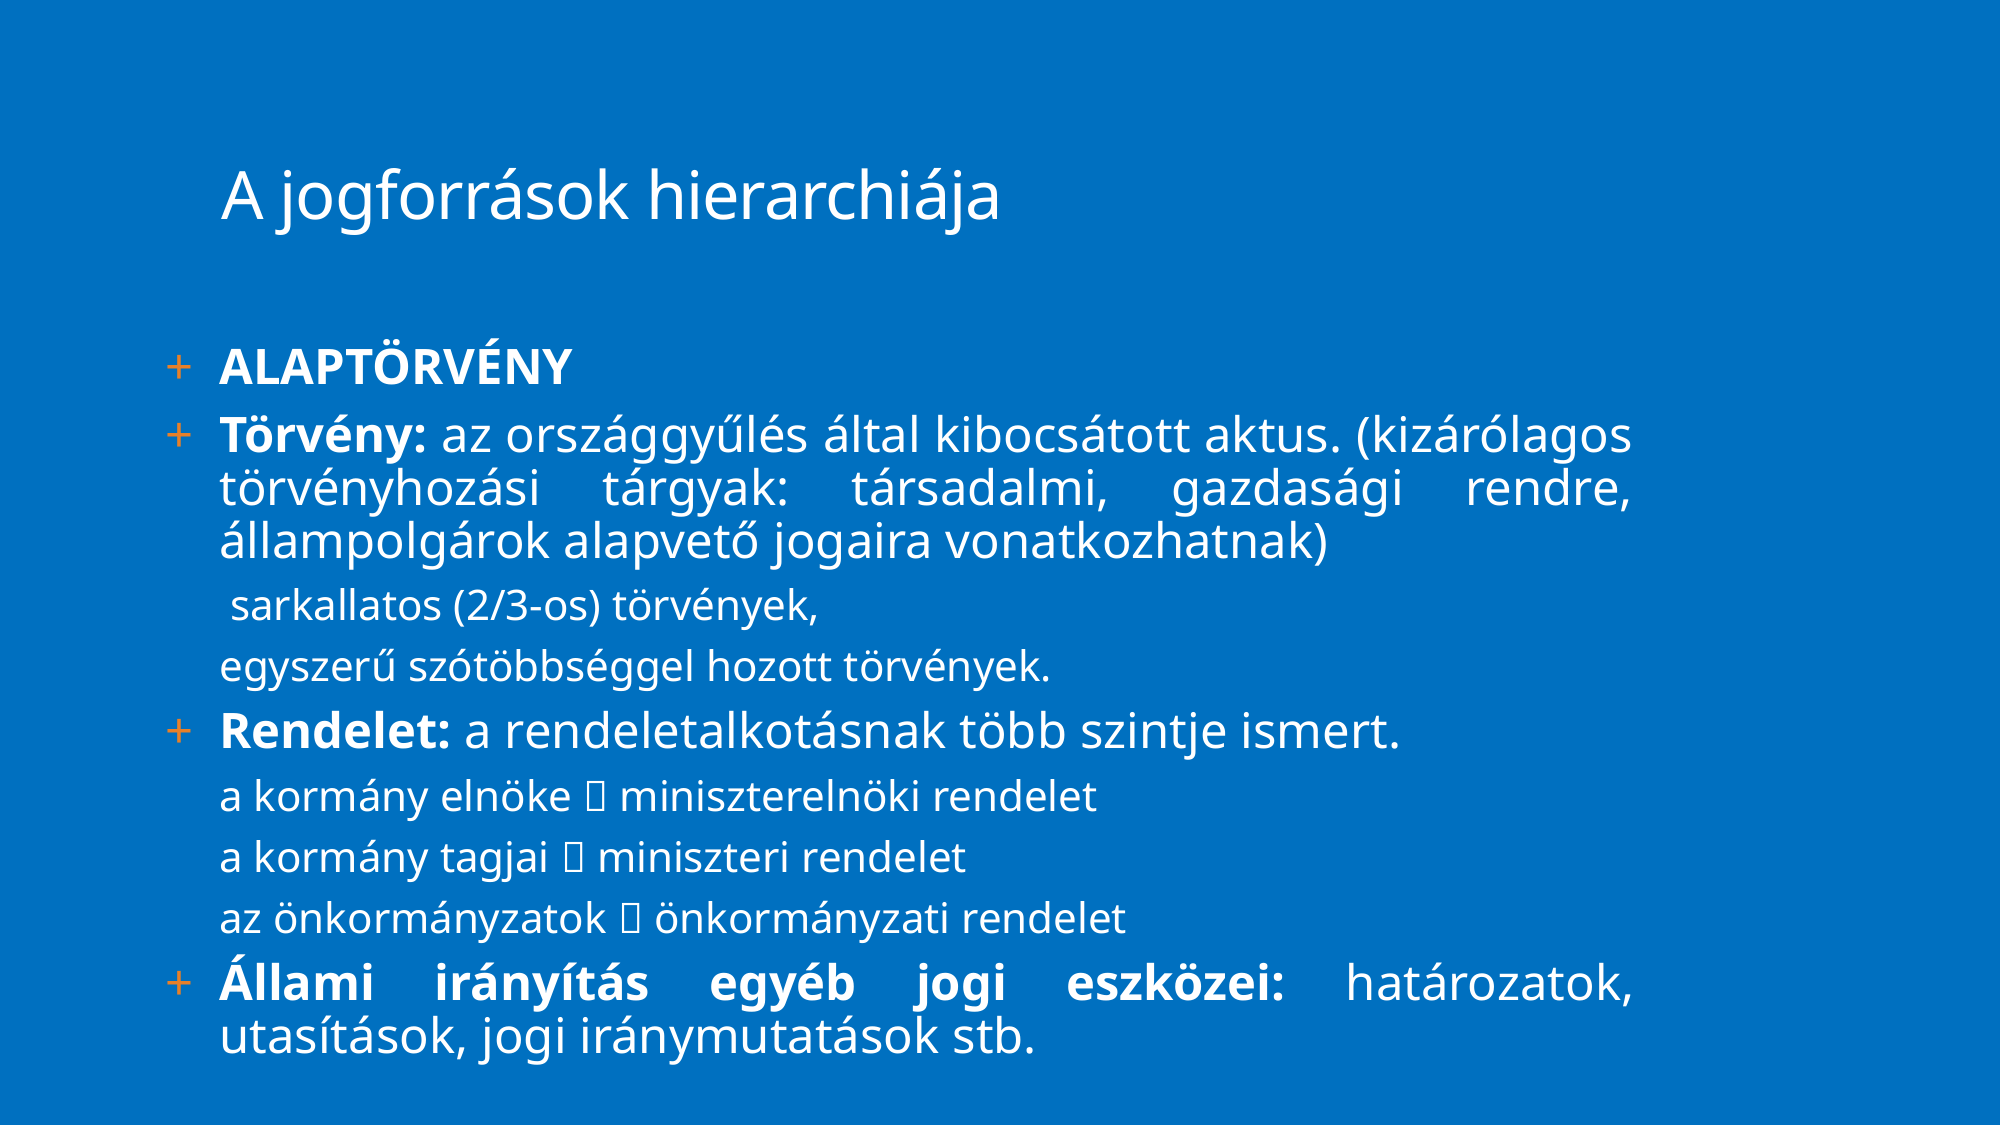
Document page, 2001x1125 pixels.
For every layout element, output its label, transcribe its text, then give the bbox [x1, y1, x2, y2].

list ALAPTÖRVÉNY Törvény: az országgyűlés által kibocsátott aktus. (kizárólagos törvényhozási tárgyak: társadalmi, gazdasági rendre, állampolgárok alapvető jogaira vonatkozhatnak) sarkallatos (2/3-os) törvények, egyszerű szótöbbséggel hozott törvények. Rendelet: a rendeletalkotásnak több szintje ismert. a kormány elnöke  miniszterelnöki rendelet a kormány tagjai  miniszteri rendelet az önkormányzatok  önkormányzati rendelet Állami irányítás egyéb jogi eszközei: határozatok, utasítások, jogi iránymutatások stb. [150, 334, 1650, 1080]
title A jogforrások hierarchiája [206, 151, 1707, 372]
